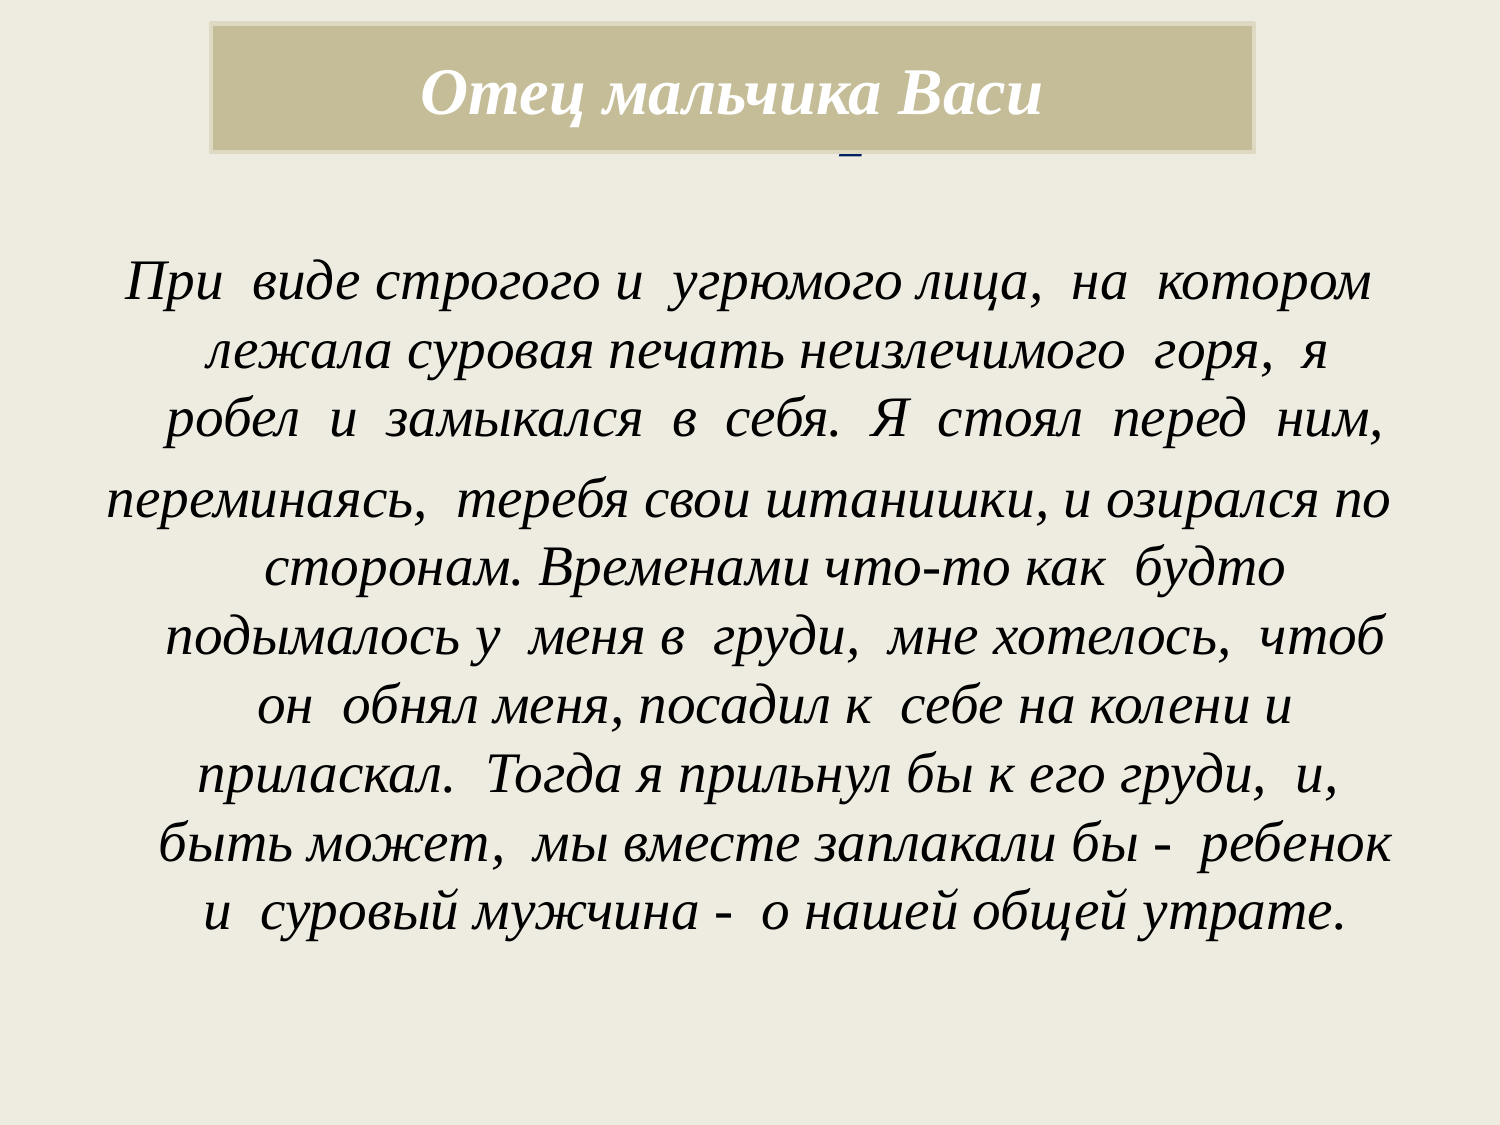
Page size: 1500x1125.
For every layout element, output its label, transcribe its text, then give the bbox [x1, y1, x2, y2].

list При виде строгого и угрюмого лица, на котором лежала суровая печать неизлечимого горя, я робел и замыкался в себя. Я стоял перед ним, переминаясь, теребя свои штанишки, и озирался по сторонам. Временами что-то как будто подымалось у меня в груди, мне хотелось, чтоб он обнял меня, посадил к себе на колени и приласкал. Тогда я прильнул бы к его груди, и, быть может, мы вместе заплакали бы - ребенок и суровый мужчина - о нашей общей утрате. [75, 234, 1425, 1005]
title Узнай героя [75, 45, 1425, 164]
text_box Отец мальчика Васи [209, 21, 1256, 154]
